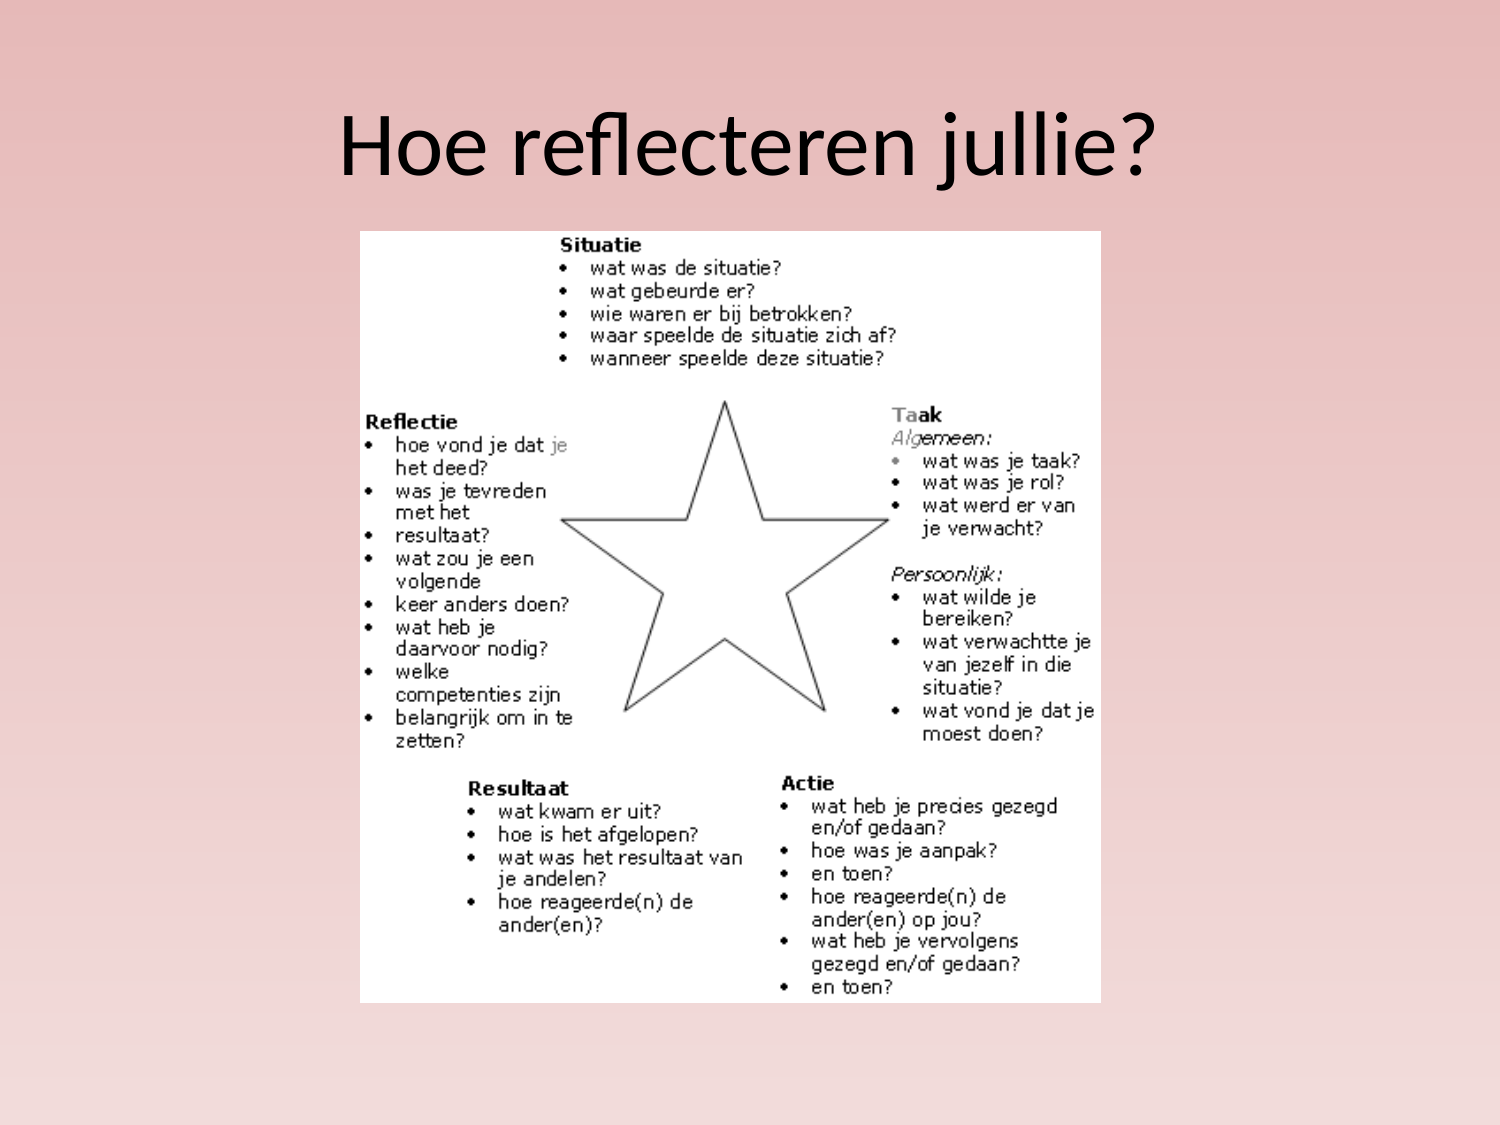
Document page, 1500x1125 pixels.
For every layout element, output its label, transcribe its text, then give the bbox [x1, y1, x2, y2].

title Hoe reflecteren jullie? [75, 45, 1425, 233]
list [359, 231, 1102, 1003]
